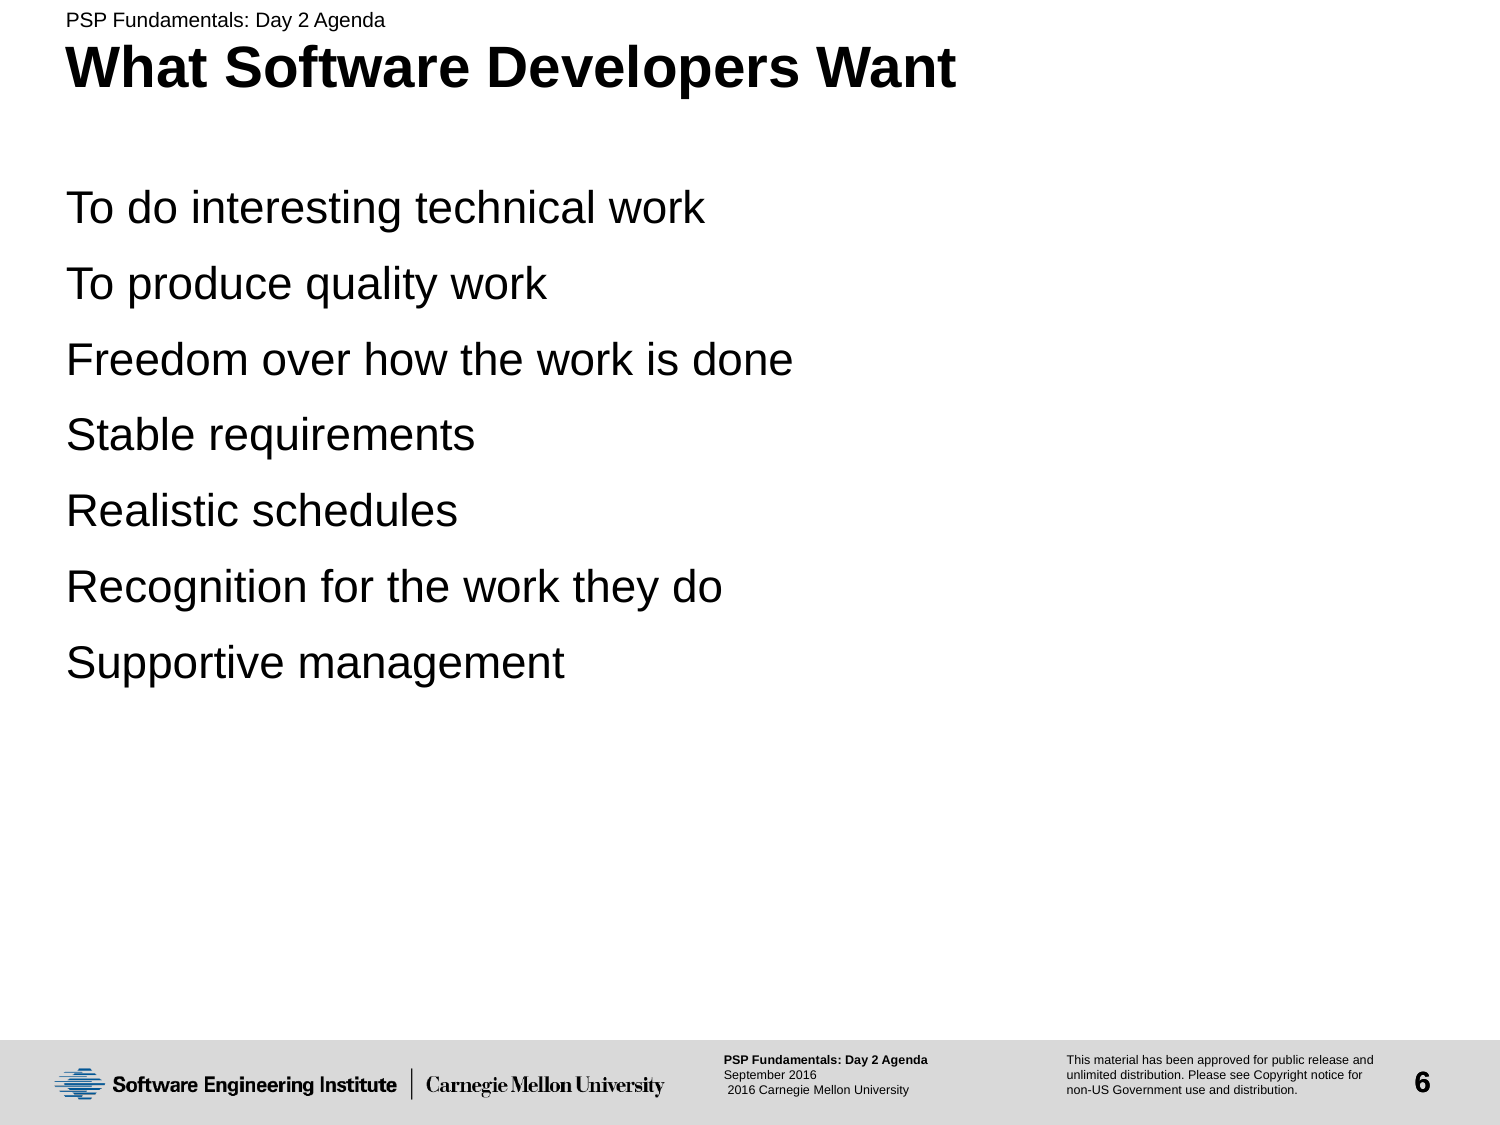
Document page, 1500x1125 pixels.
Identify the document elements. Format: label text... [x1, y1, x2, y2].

list To do interesting technical work To produce quality work Freedom over how the work is done Stable requirements Realistic schedules Recognition for the work they do Supportive management [65, 177, 1431, 1000]
title What Software Developers Want [65, 37, 1430, 148]
picture [46, 1061, 673, 1104]
